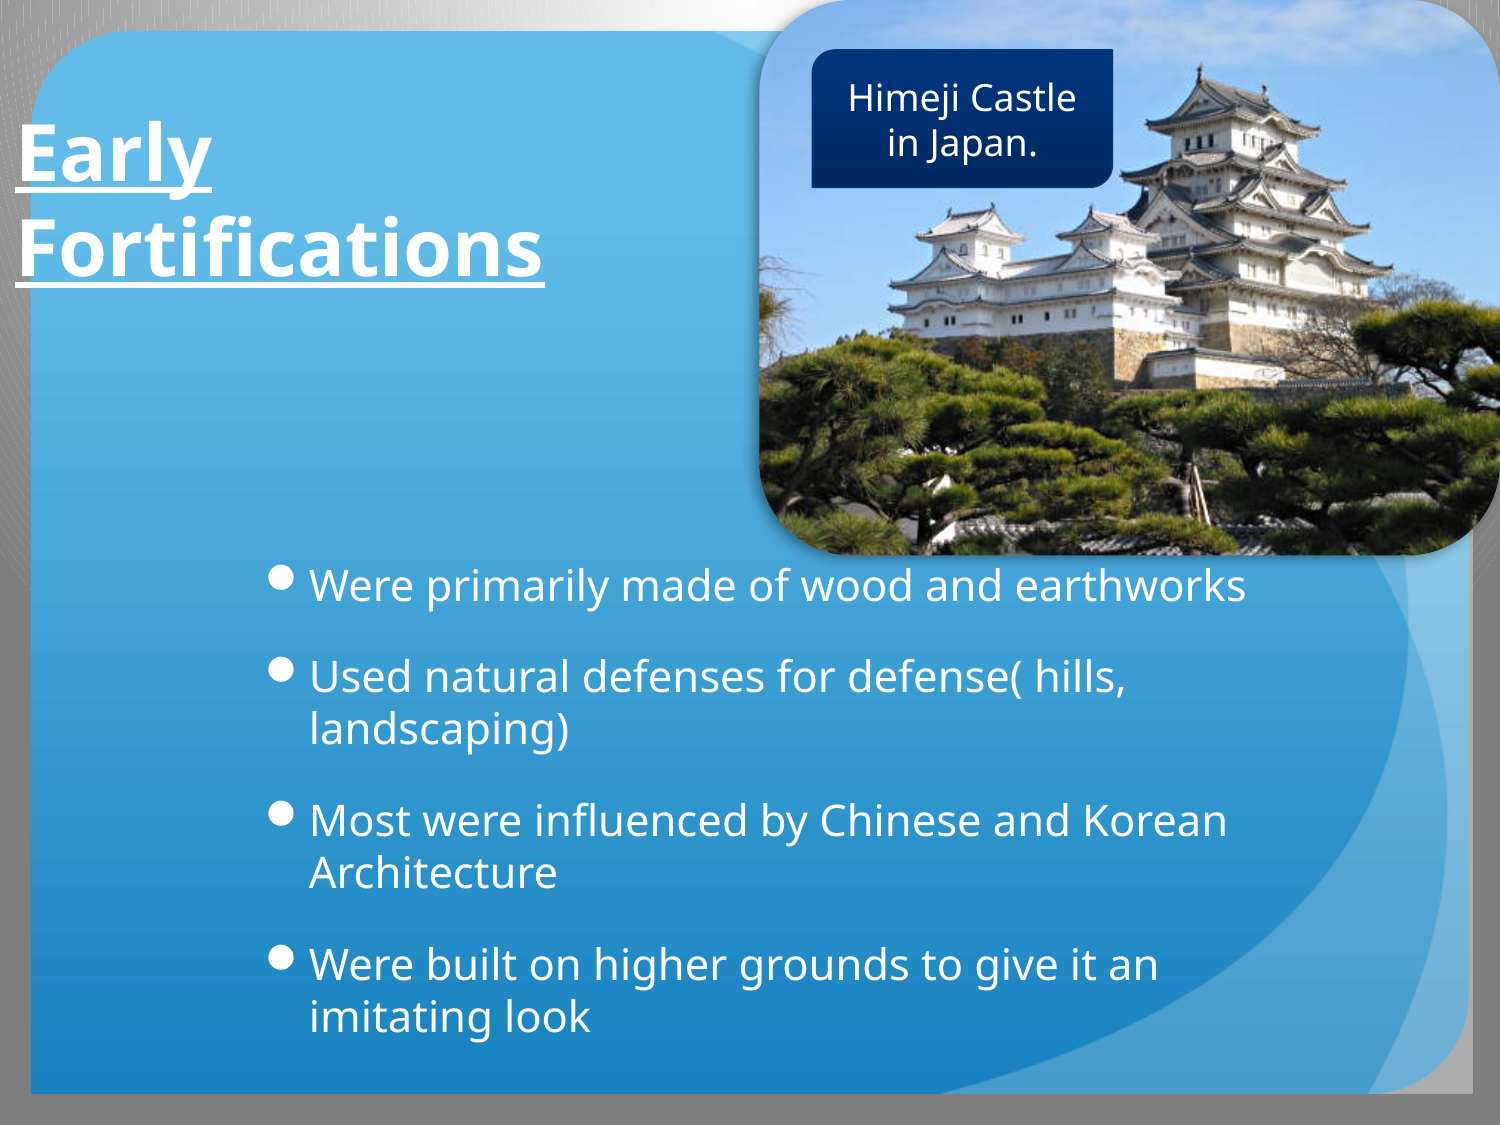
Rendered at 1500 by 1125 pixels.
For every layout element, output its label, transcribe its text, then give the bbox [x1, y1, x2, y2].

list Were primarily made of wood and earthworks Used natural defenses for defense( hills, landscaping) Most were influenced by Chinese and Korean Architecture Were built on higher grounds to give it an imitating look [249, 549, 1350, 1050]
picture [24, 0, 1500, 1094]
title Early Fortifications [0, 82, 759, 300]
